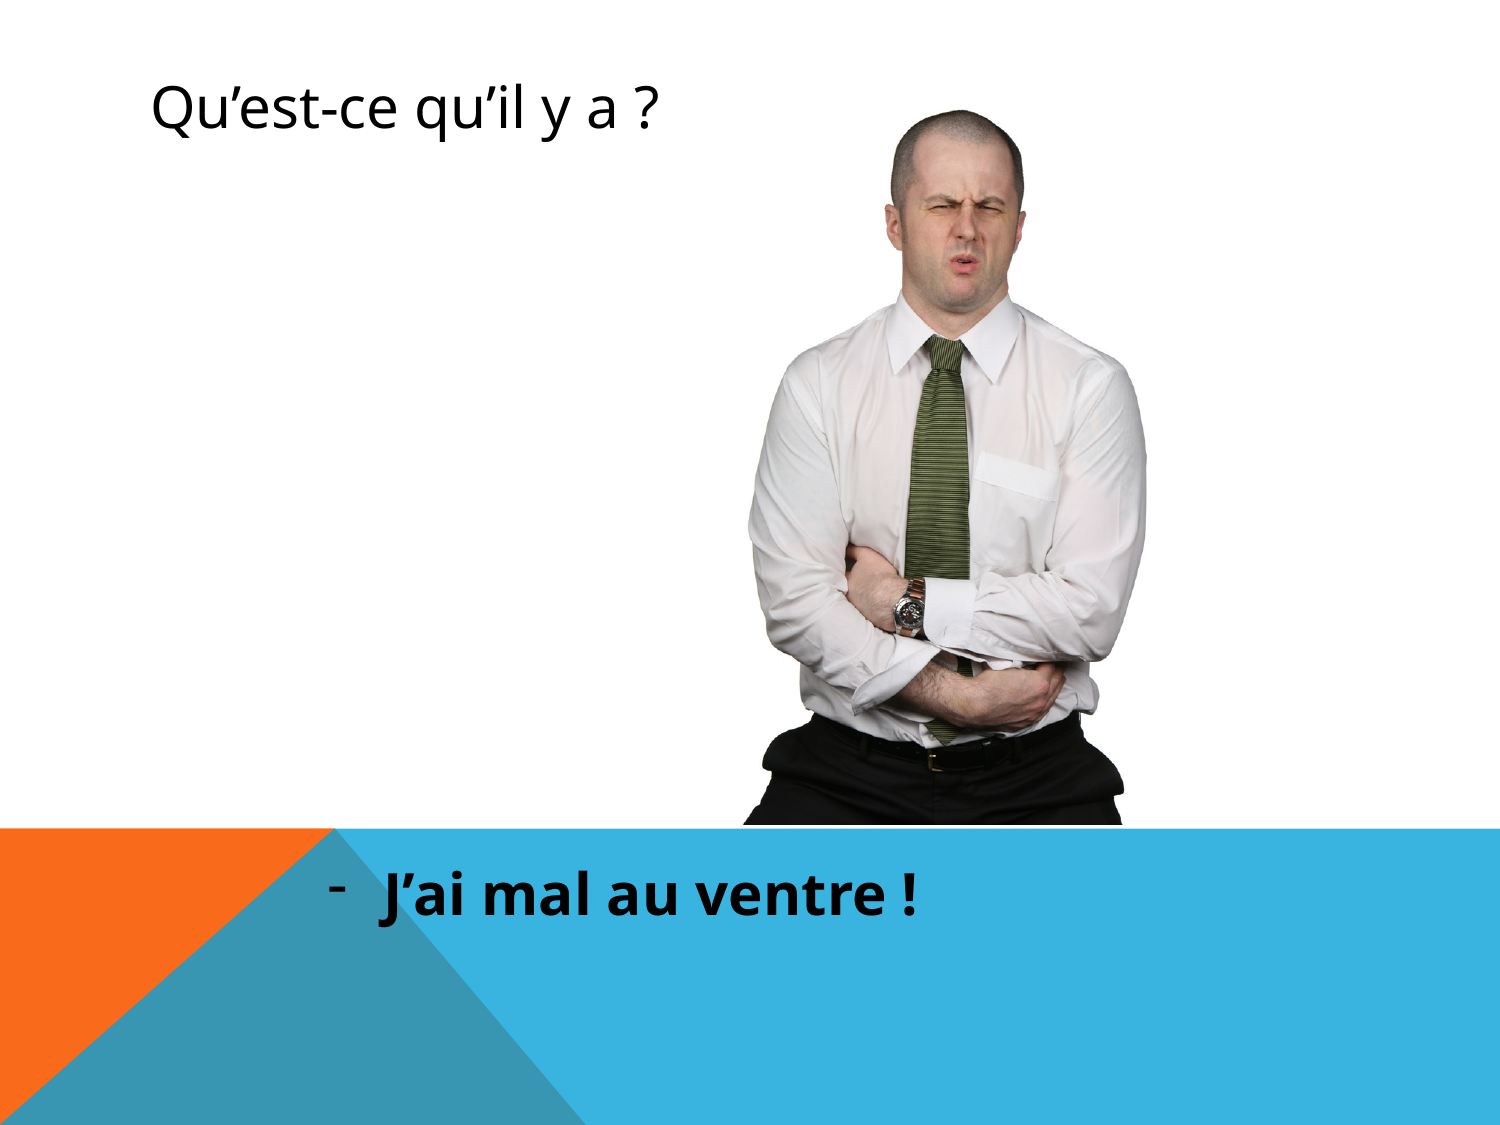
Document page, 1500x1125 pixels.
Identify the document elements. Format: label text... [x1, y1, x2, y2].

title Qu’est-ce qu’il y a ? [135, 60, 1369, 150]
list J’ai mal au ventre ! [312, 849, 1450, 1125]
picture [687, 87, 1180, 826]
